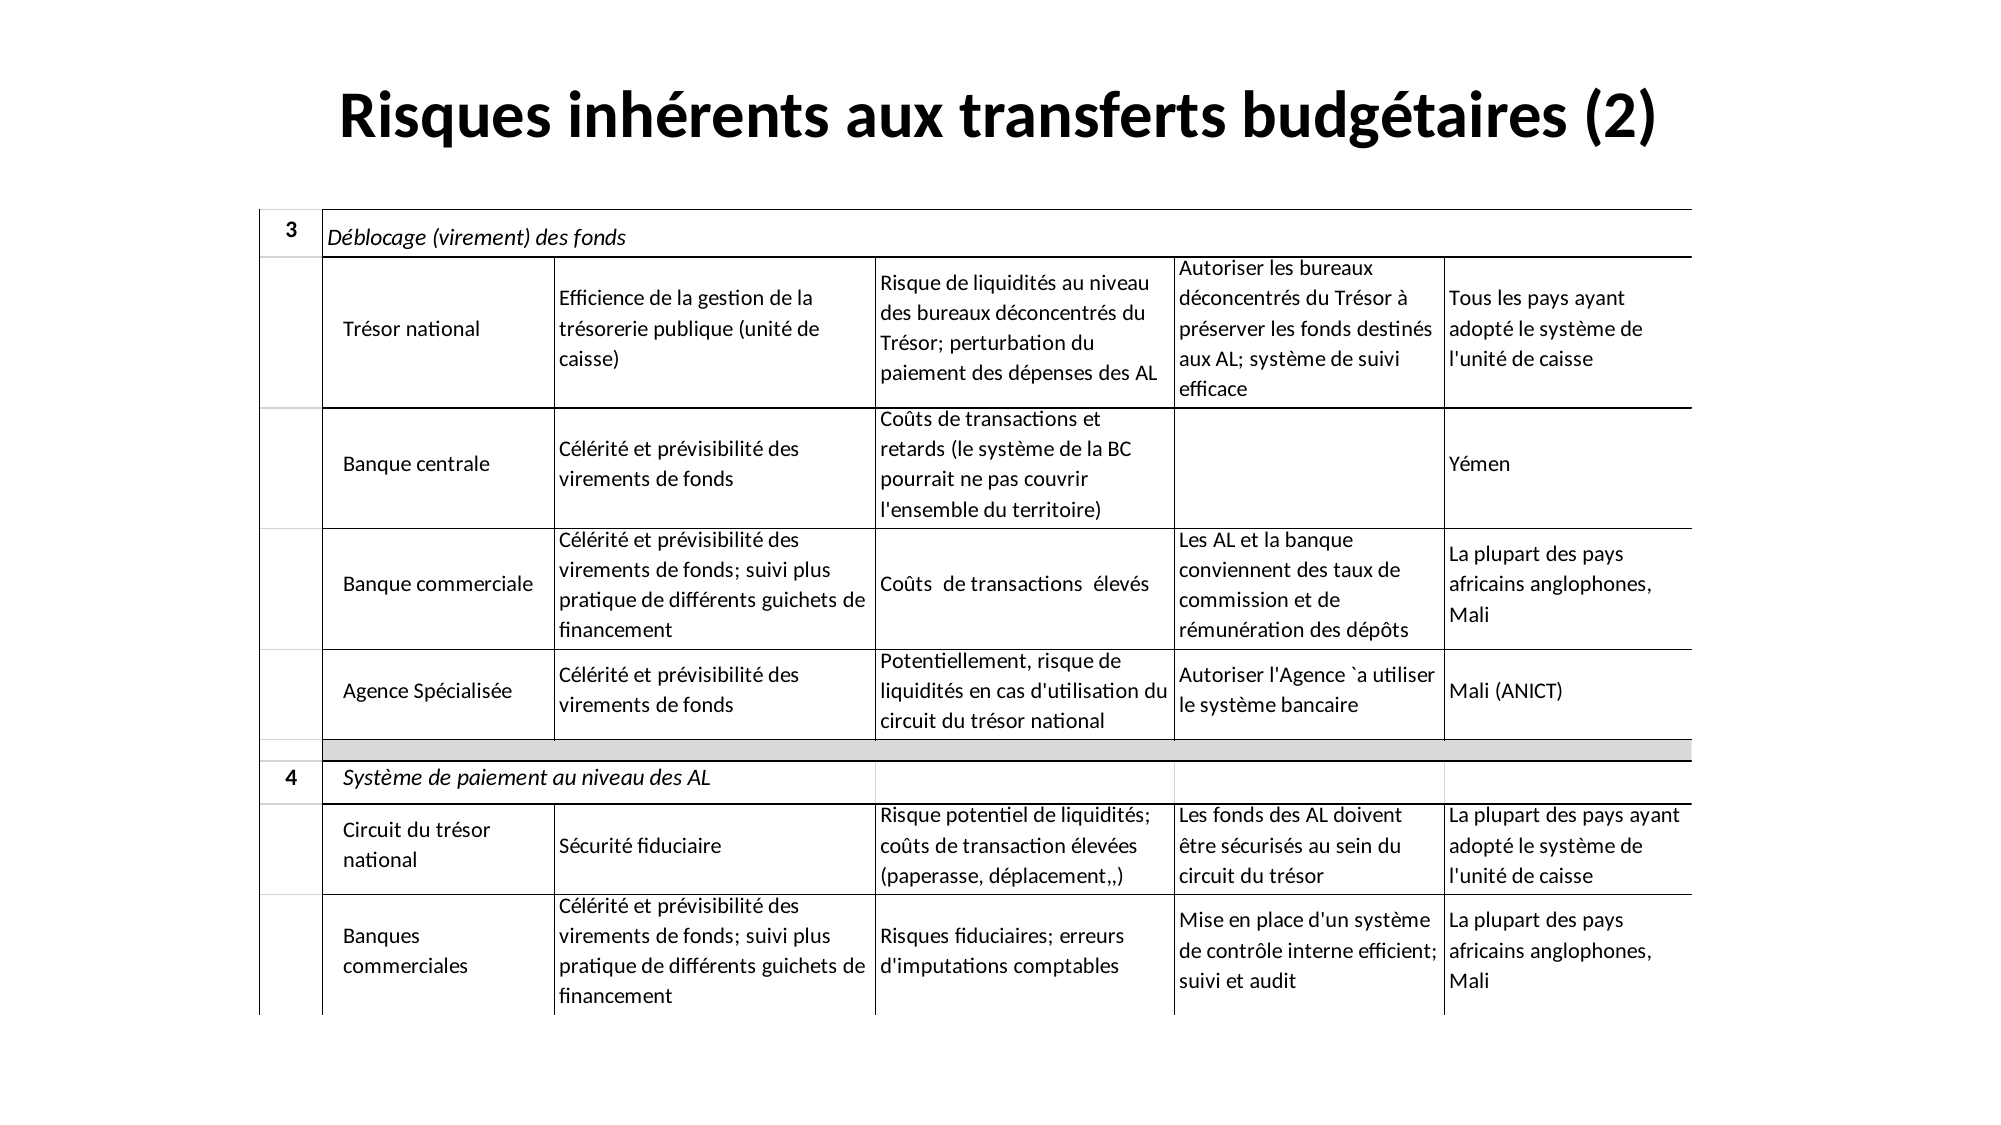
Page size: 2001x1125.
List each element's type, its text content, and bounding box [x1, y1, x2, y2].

title Risques inhérents aux transferts budgétaires (2) [137, 59, 1863, 172]
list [259, 209, 1693, 1017]
